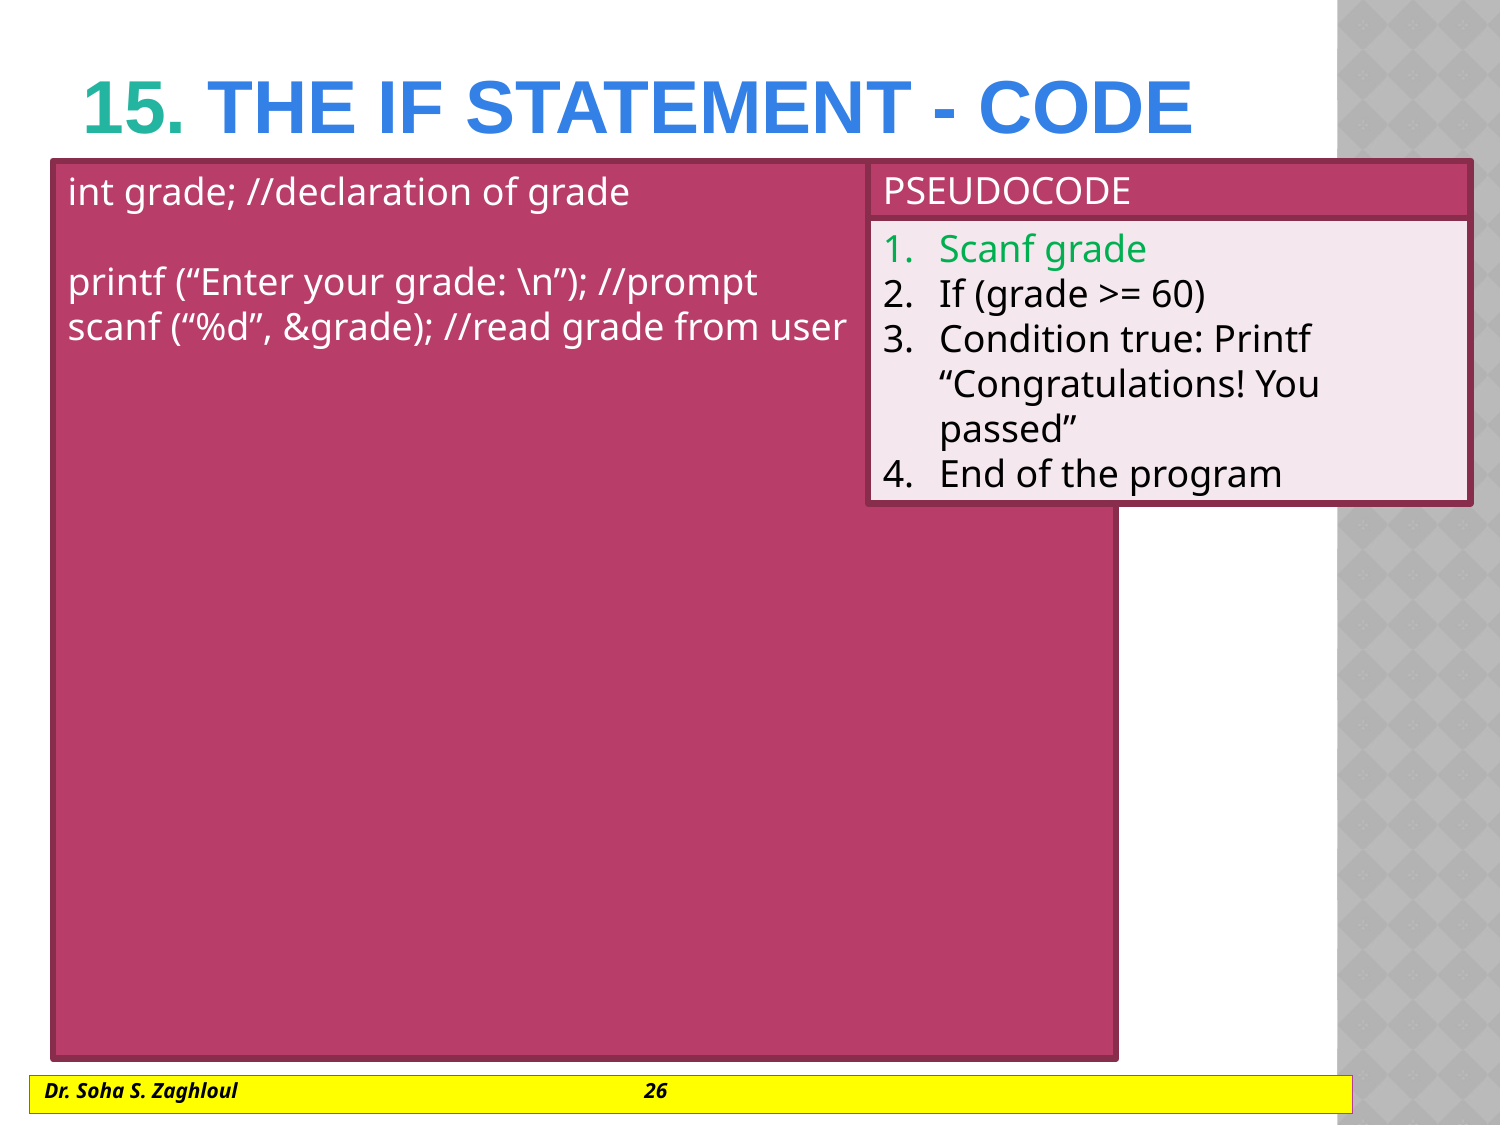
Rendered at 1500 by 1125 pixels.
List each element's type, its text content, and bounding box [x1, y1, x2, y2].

title 15. The if statement - code [75, 52, 1471, 149]
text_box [867, 160, 1471, 504]
text_box int grade; //declaration of grade printf (“Enter your grade: \n”); //prompt scanf (“%d”, &grade); //read grade from user [50, 158, 1119, 1062]
text_box Dr. Soha S. Zaghloul 26 [29, 1075, 1353, 1114]
